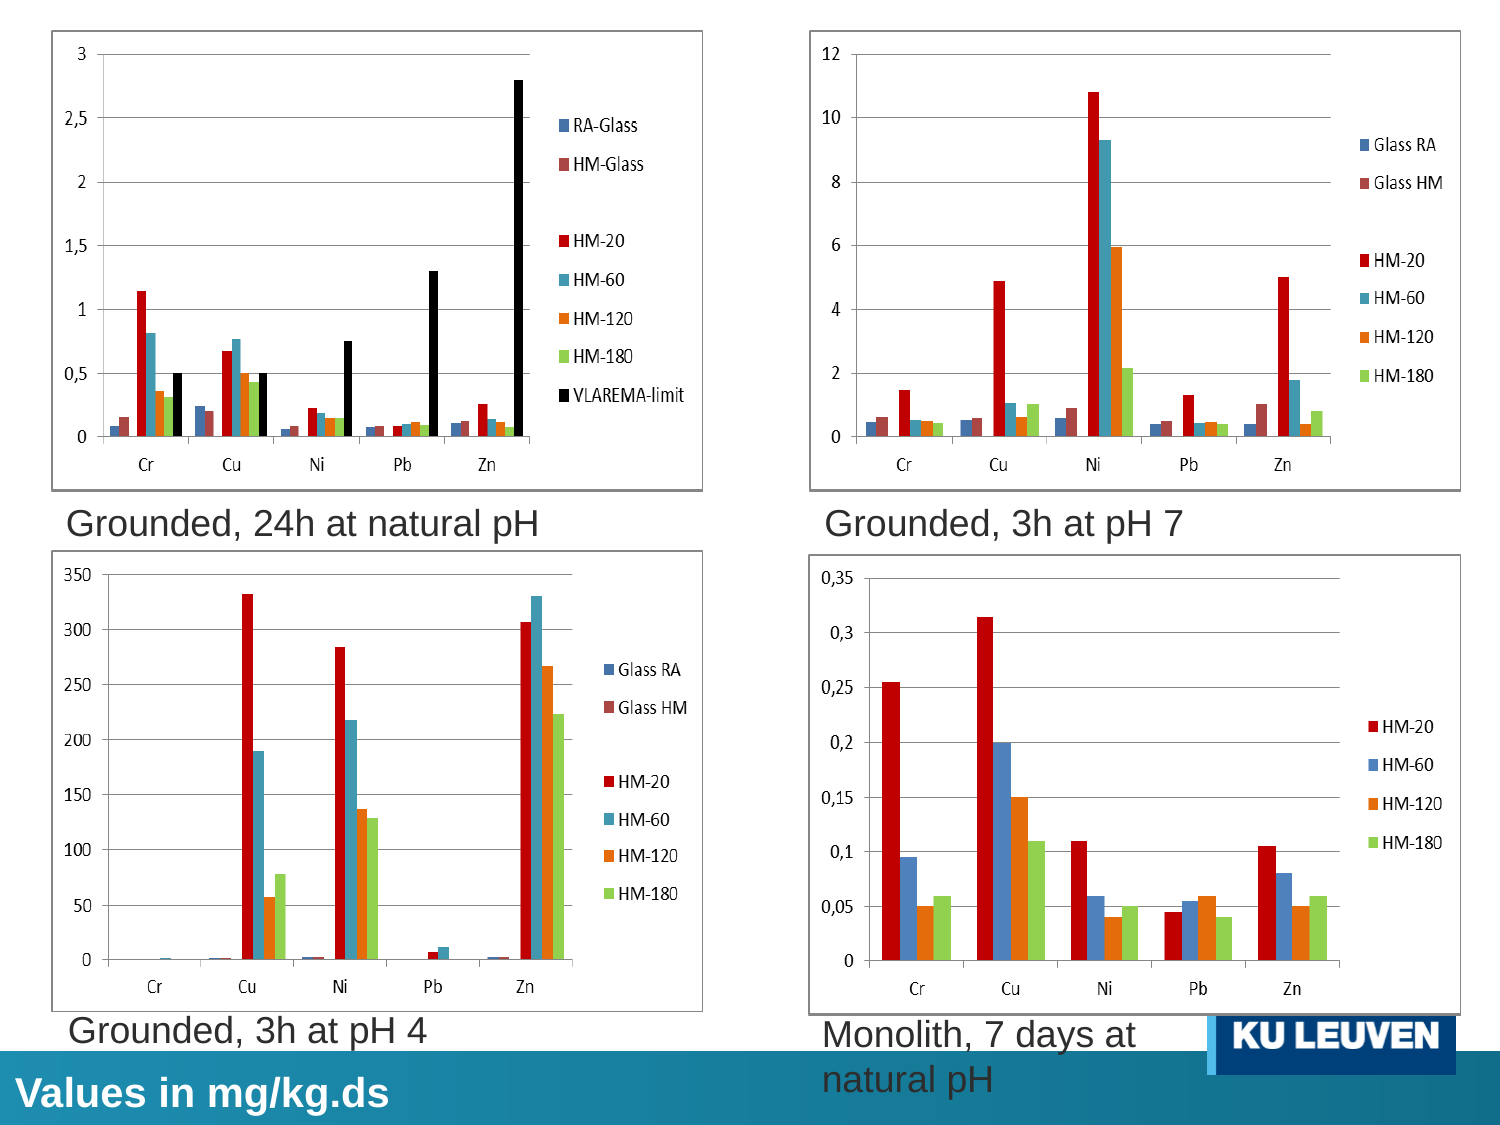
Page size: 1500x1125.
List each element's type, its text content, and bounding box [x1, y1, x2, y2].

picture [50, 30, 703, 492]
text_box Monolith, 7 days at natural pH [807, 1023, 1187, 1108]
picture [807, 554, 1461, 1075]
text_box Grounded, 3h at pH 4 [53, 1019, 705, 1058]
text_box Grounded, 24h at natural pH [51, 500, 703, 550]
picture [50, 550, 703, 1012]
text_box Grounded, 3h at pH 7 [809, 498, 1462, 552]
text_box Values in mg/kg.ds [0, 1058, 808, 1124]
picture [808, 30, 1461, 492]
